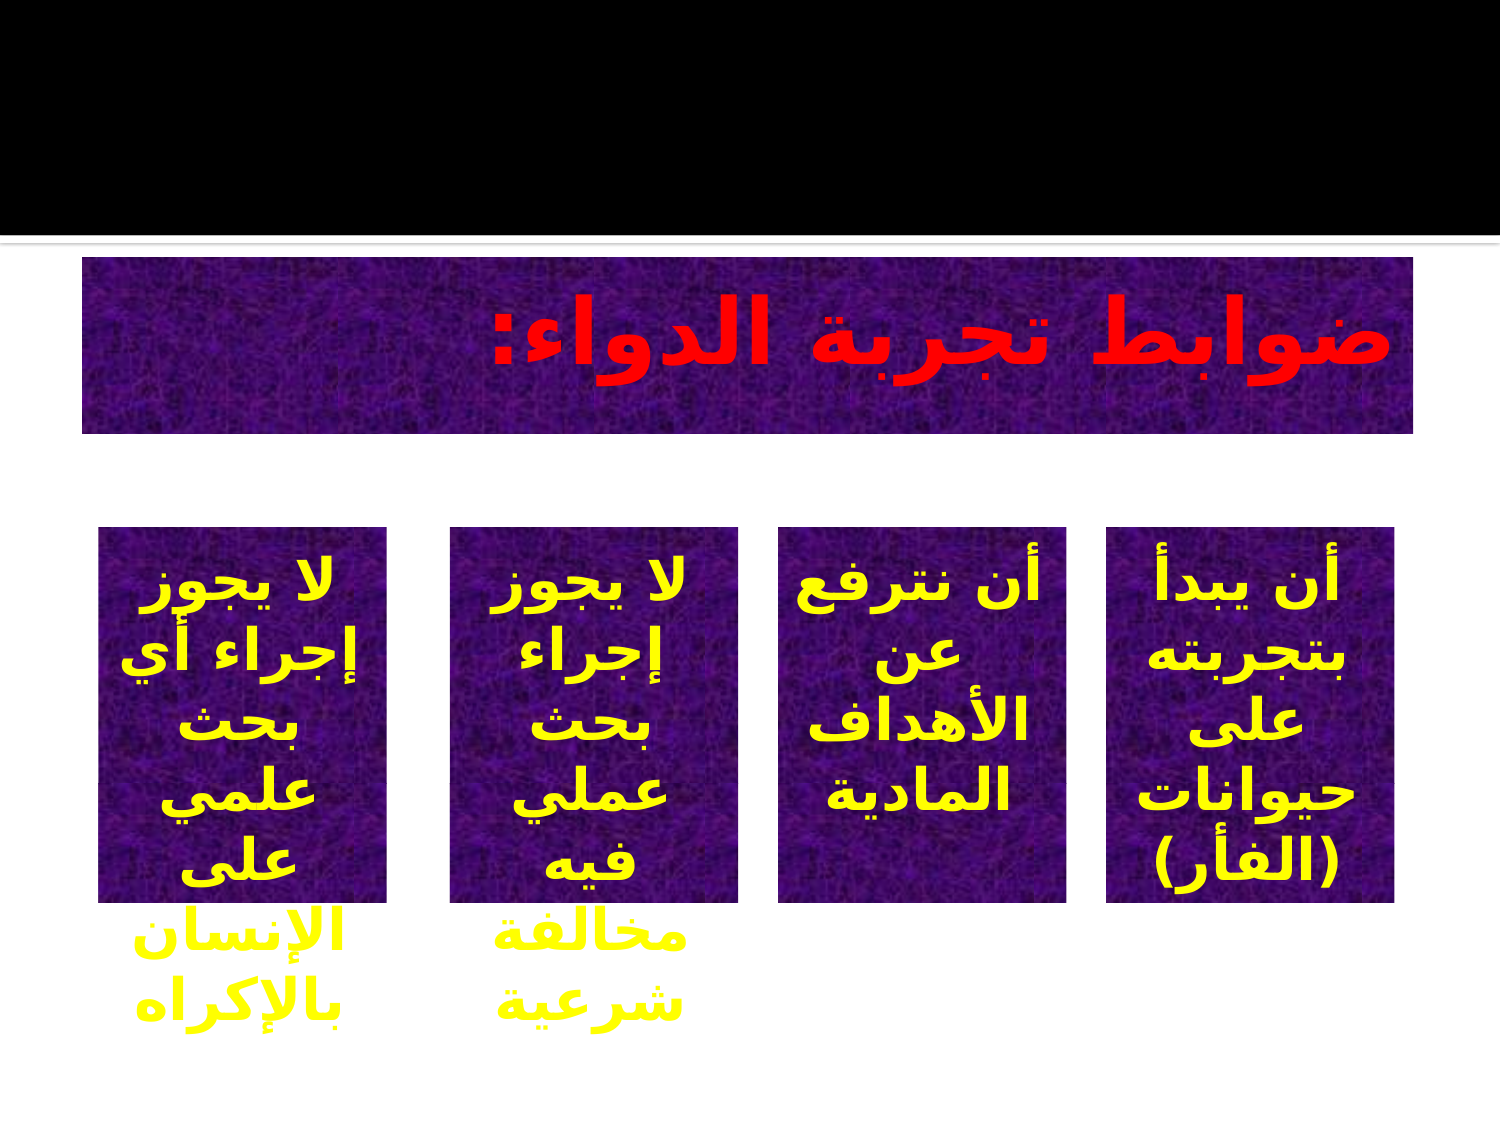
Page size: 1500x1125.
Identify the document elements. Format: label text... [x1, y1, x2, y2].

list ضوابط تجربة الدواء: [82, 257, 1414, 434]
text_box أن نترفع عن الأهداف المادية [778, 527, 1067, 903]
text_box لا يجوز إجراء بحث عملي فيه مخالفة شرعية [449, 527, 739, 903]
text_box أن يبدأ بتجربته على حيوانات (الفأر) [1106, 527, 1395, 903]
text_box لا يجوز إجراء أي بحث علمي على الإنسان بالإكراه [98, 527, 387, 903]
